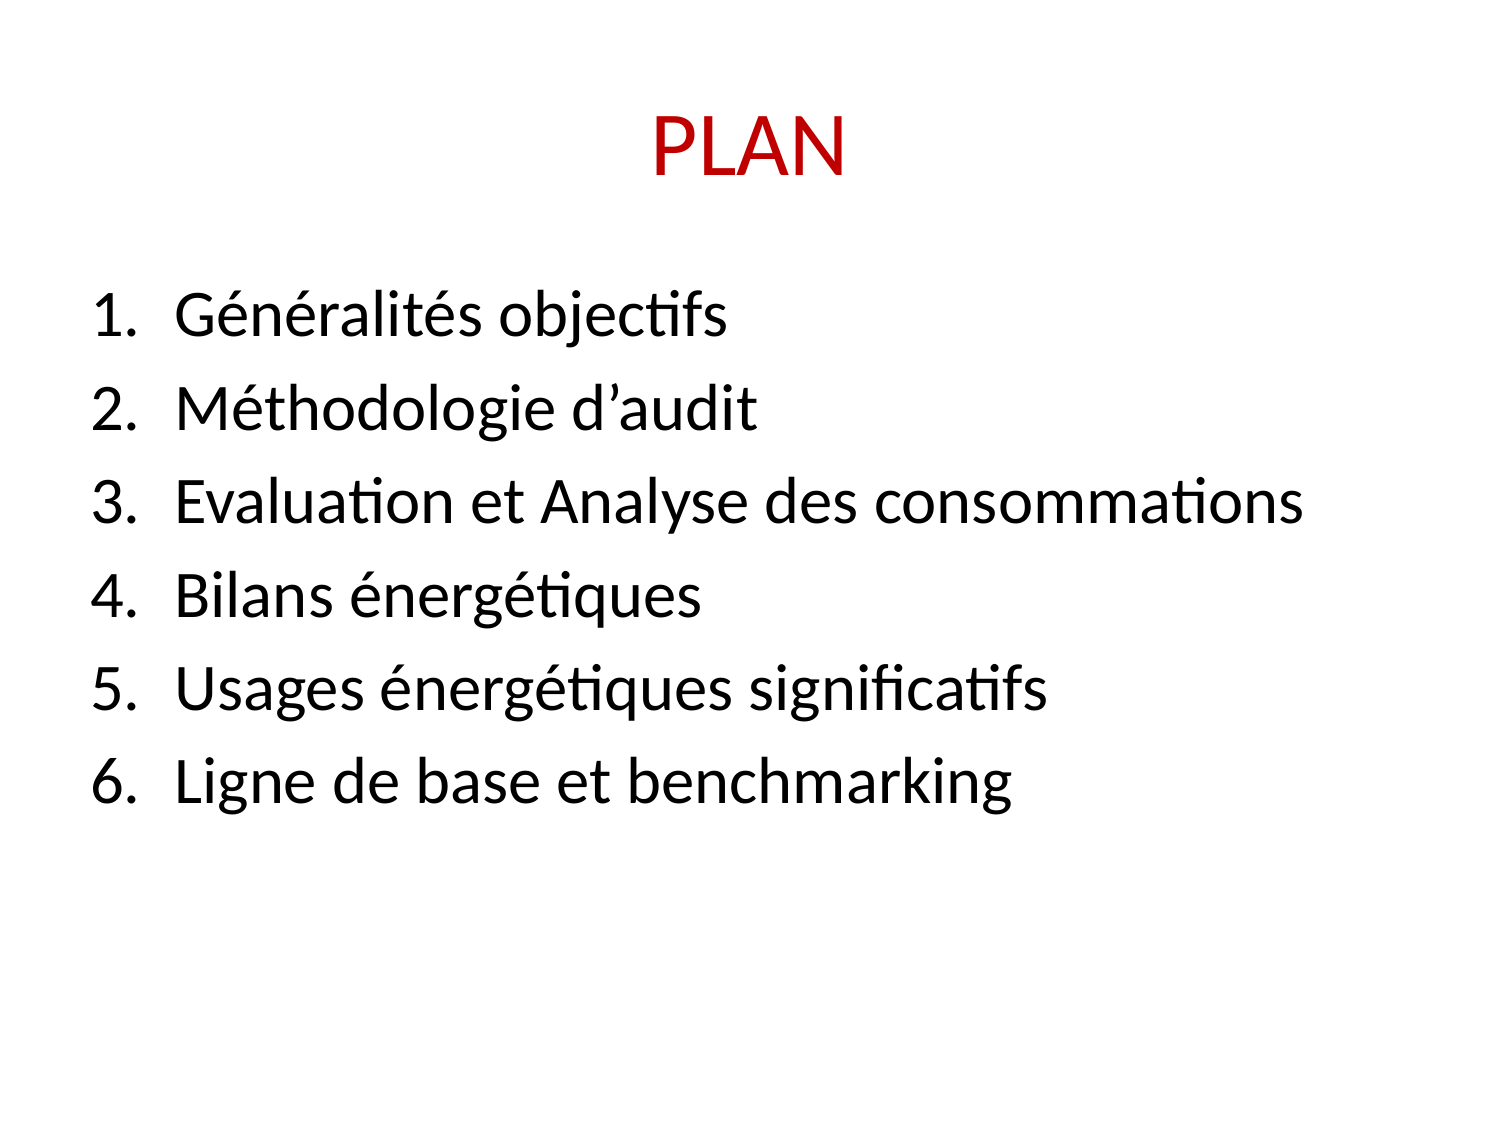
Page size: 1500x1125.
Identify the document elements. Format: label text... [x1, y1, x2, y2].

list Généralités objectifs Méthodologie d’audit Evaluation et Analyse des consommations Bilans énergétiques Usages énergétiques significatifs Ligne de base et benchmarking [75, 262, 1425, 1005]
title PLAN [75, 45, 1425, 233]
